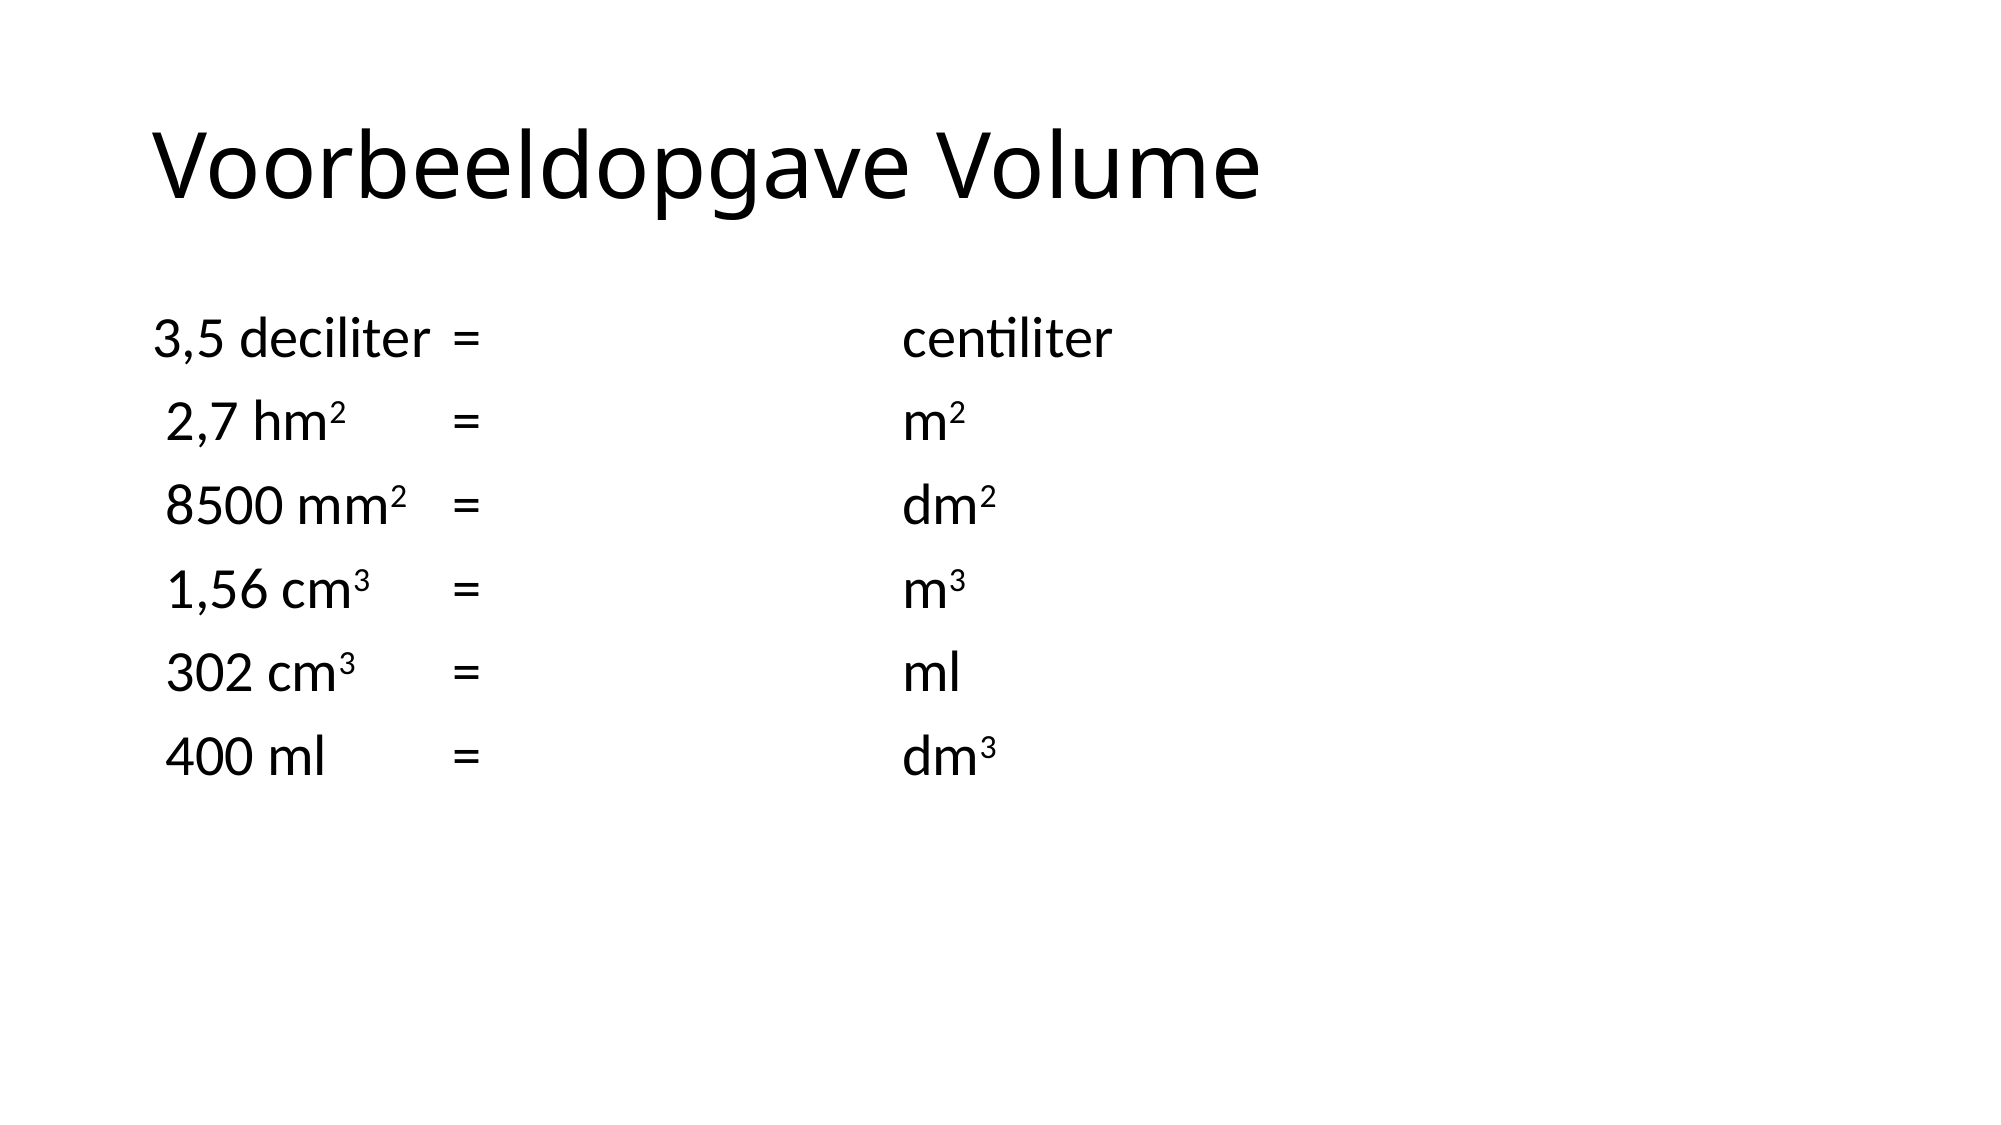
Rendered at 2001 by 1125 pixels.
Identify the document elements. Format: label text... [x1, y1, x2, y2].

title Voorbeeldopgave Volume [137, 59, 1863, 278]
list 3,5 deciliter = centiliter 2,7 hm2 = m2 8500 mm2 = dm2 1,56 cm3 = m3 302 cm3 = ml 400 ml = dm3 [137, 299, 1415, 1014]
